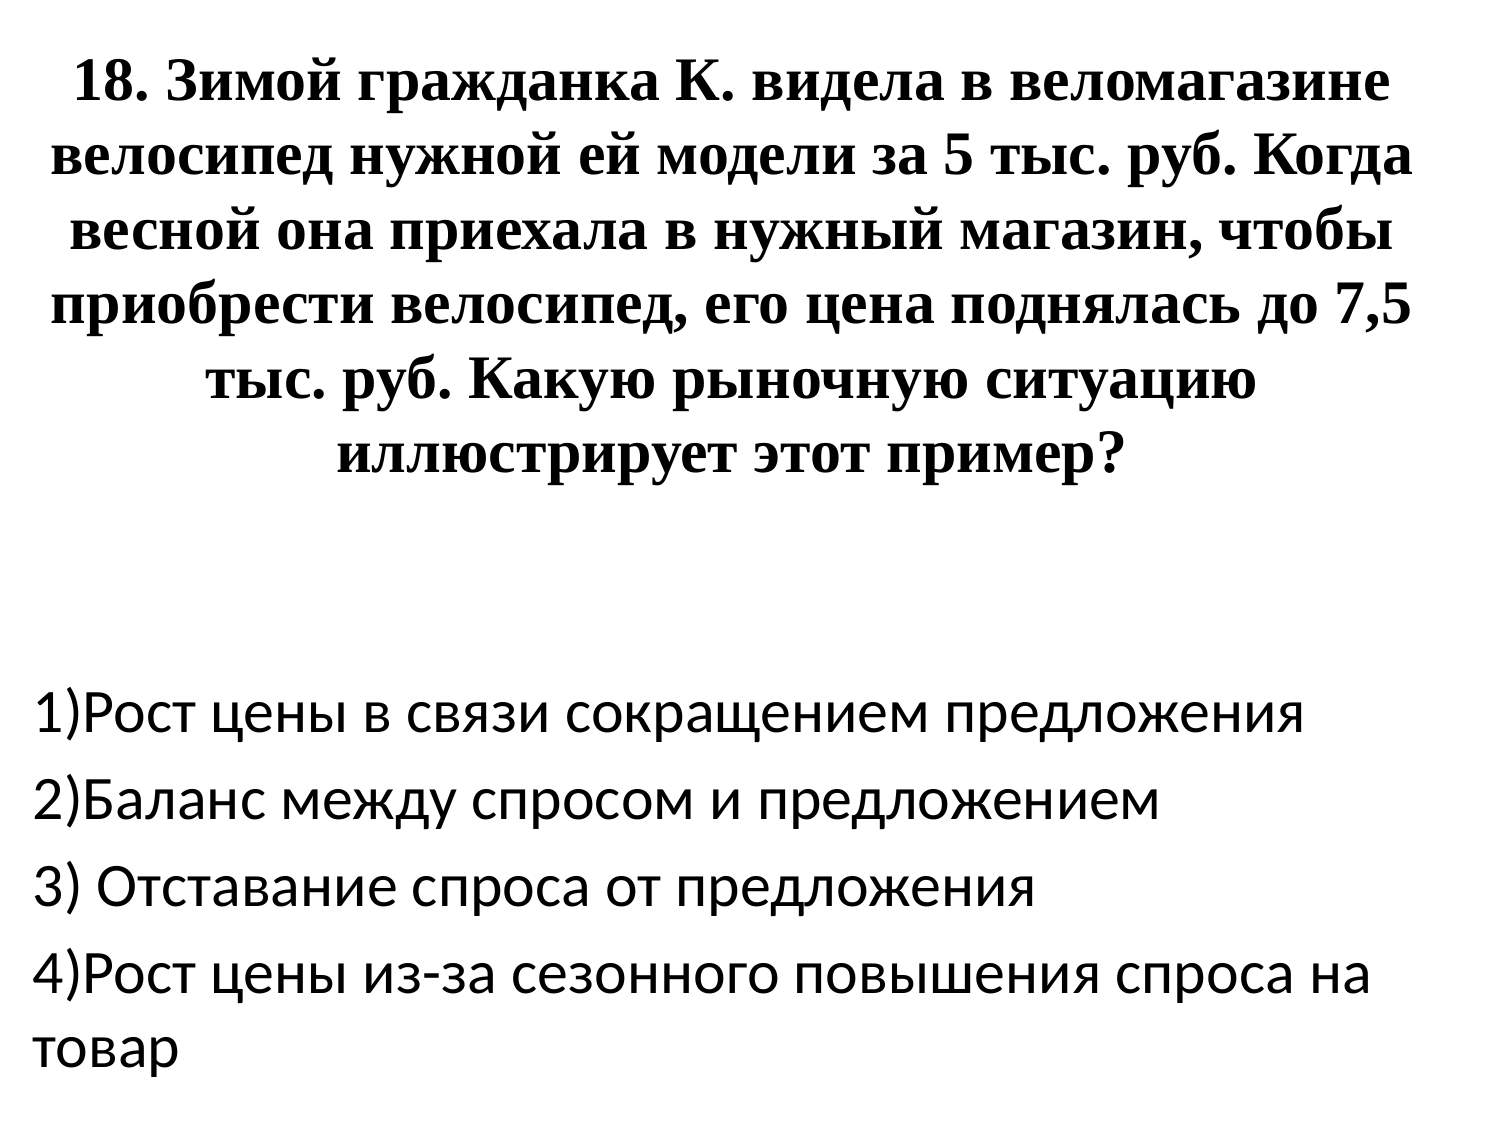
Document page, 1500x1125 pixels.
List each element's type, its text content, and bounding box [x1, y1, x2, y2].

list 18. Зимой гражданка К. видела в веломагазине велосипед нужной ей модели за 5 тыс. руб. Когда весной она приехала в нужный магазин, чтобы приобрести велосипед, его цена поднялась до 7,5 тыс. руб. Какую рыночную ситуацию иллюстрирует этот пример? 1)Рост цены в связи сокращением предложения 2)Баланс между спросом и предложением 3) Отставание спроса от предложения 4)Рост цены из-за сезонного повышения спроса на товар [17, 30, 1447, 1094]
